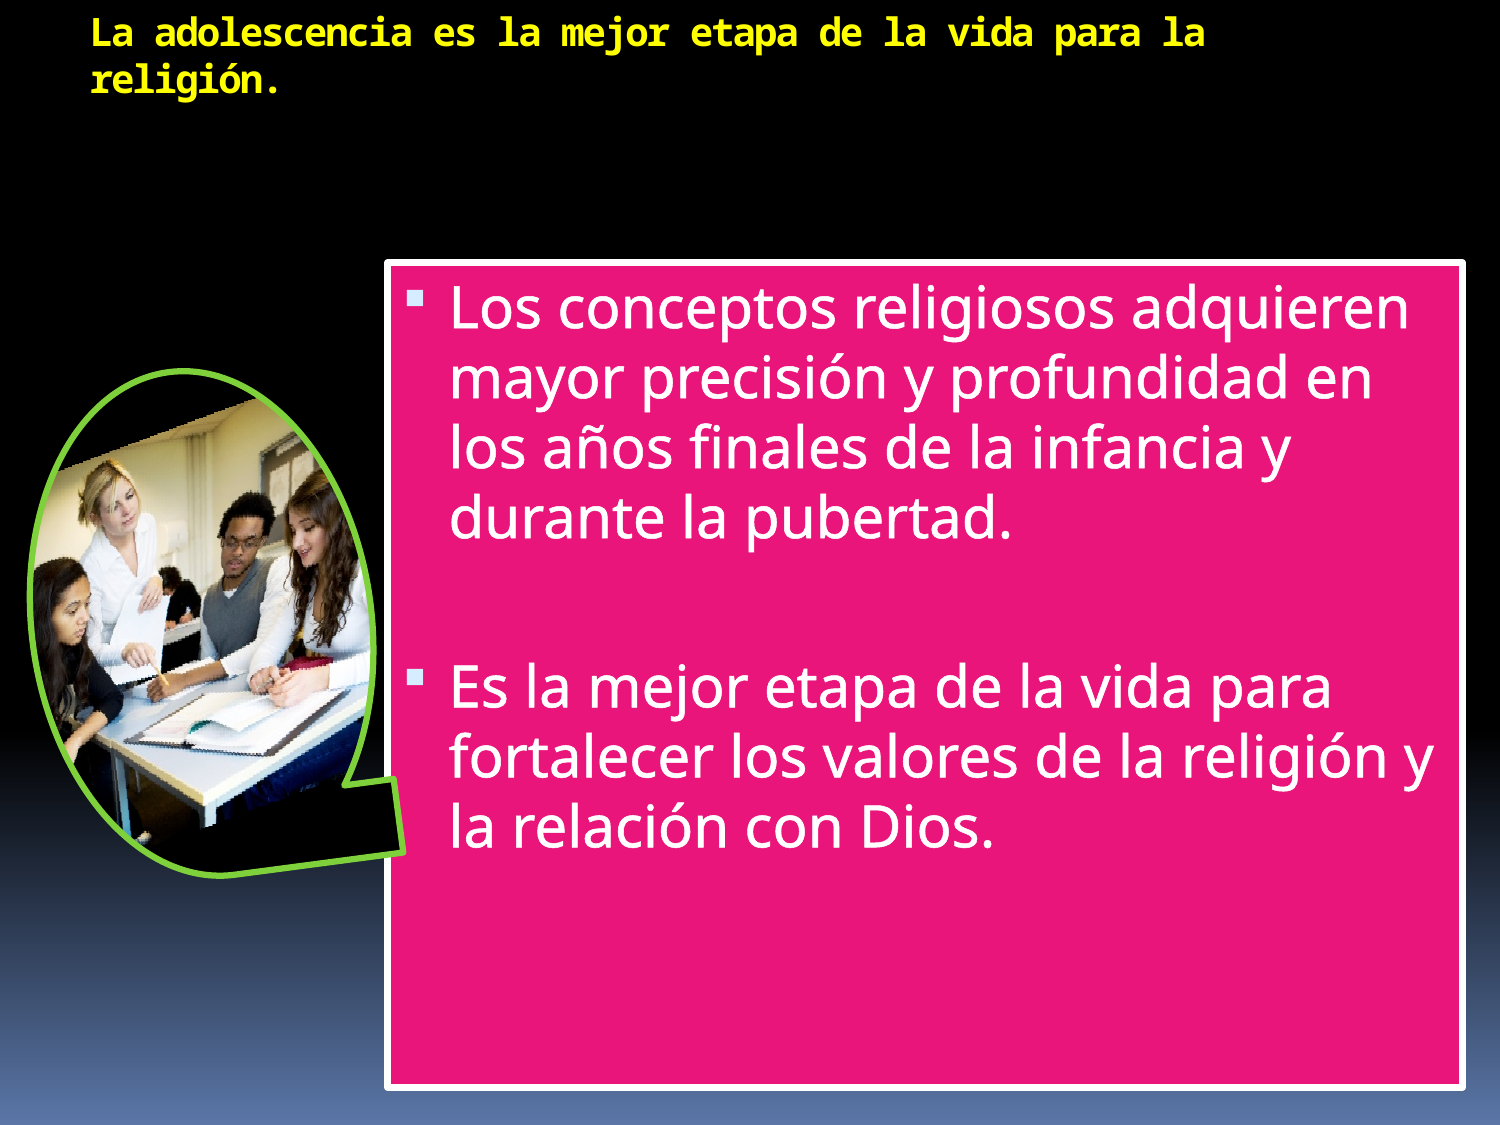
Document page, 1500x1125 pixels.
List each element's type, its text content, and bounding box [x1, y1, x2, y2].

picture [382, 783, 392, 800]
title La adolescencia es la mejor etapa de la vida para la religión. [75, 0, 1425, 175]
picture [31, 369, 373, 878]
list Los conceptos religiosos adquieren mayor precisión y profundidad en los años finales de la infancia y durante la pubertad. Es la mejor etapa de la vida para fortalecer los valores de la religión y la relación con Dios. [384, 259, 1466, 1091]
